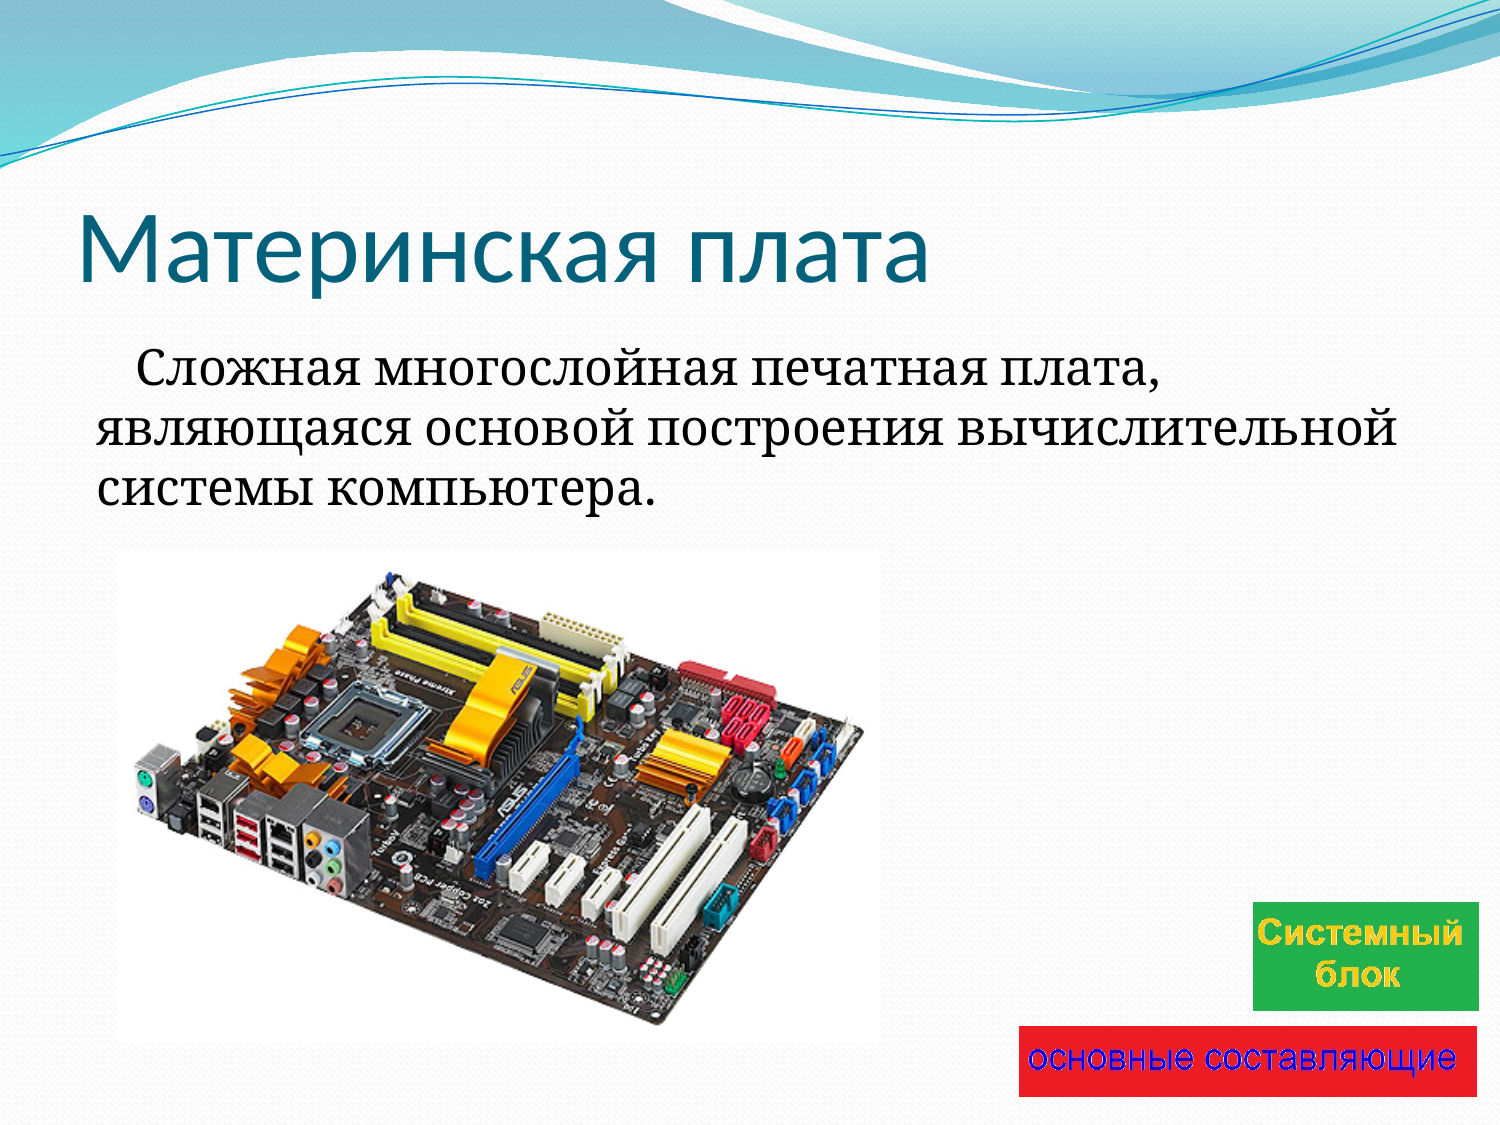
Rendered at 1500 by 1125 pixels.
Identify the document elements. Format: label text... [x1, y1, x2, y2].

title Материнская плата [75, 115, 1425, 303]
picture [1019, 1026, 1477, 1098]
text_box Сложная многослойная печатная плата, являющаяся основой построения вычислительной системы компьютера. [82, 328, 1442, 523]
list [1253, 902, 1480, 1011]
picture [116, 550, 880, 1044]
